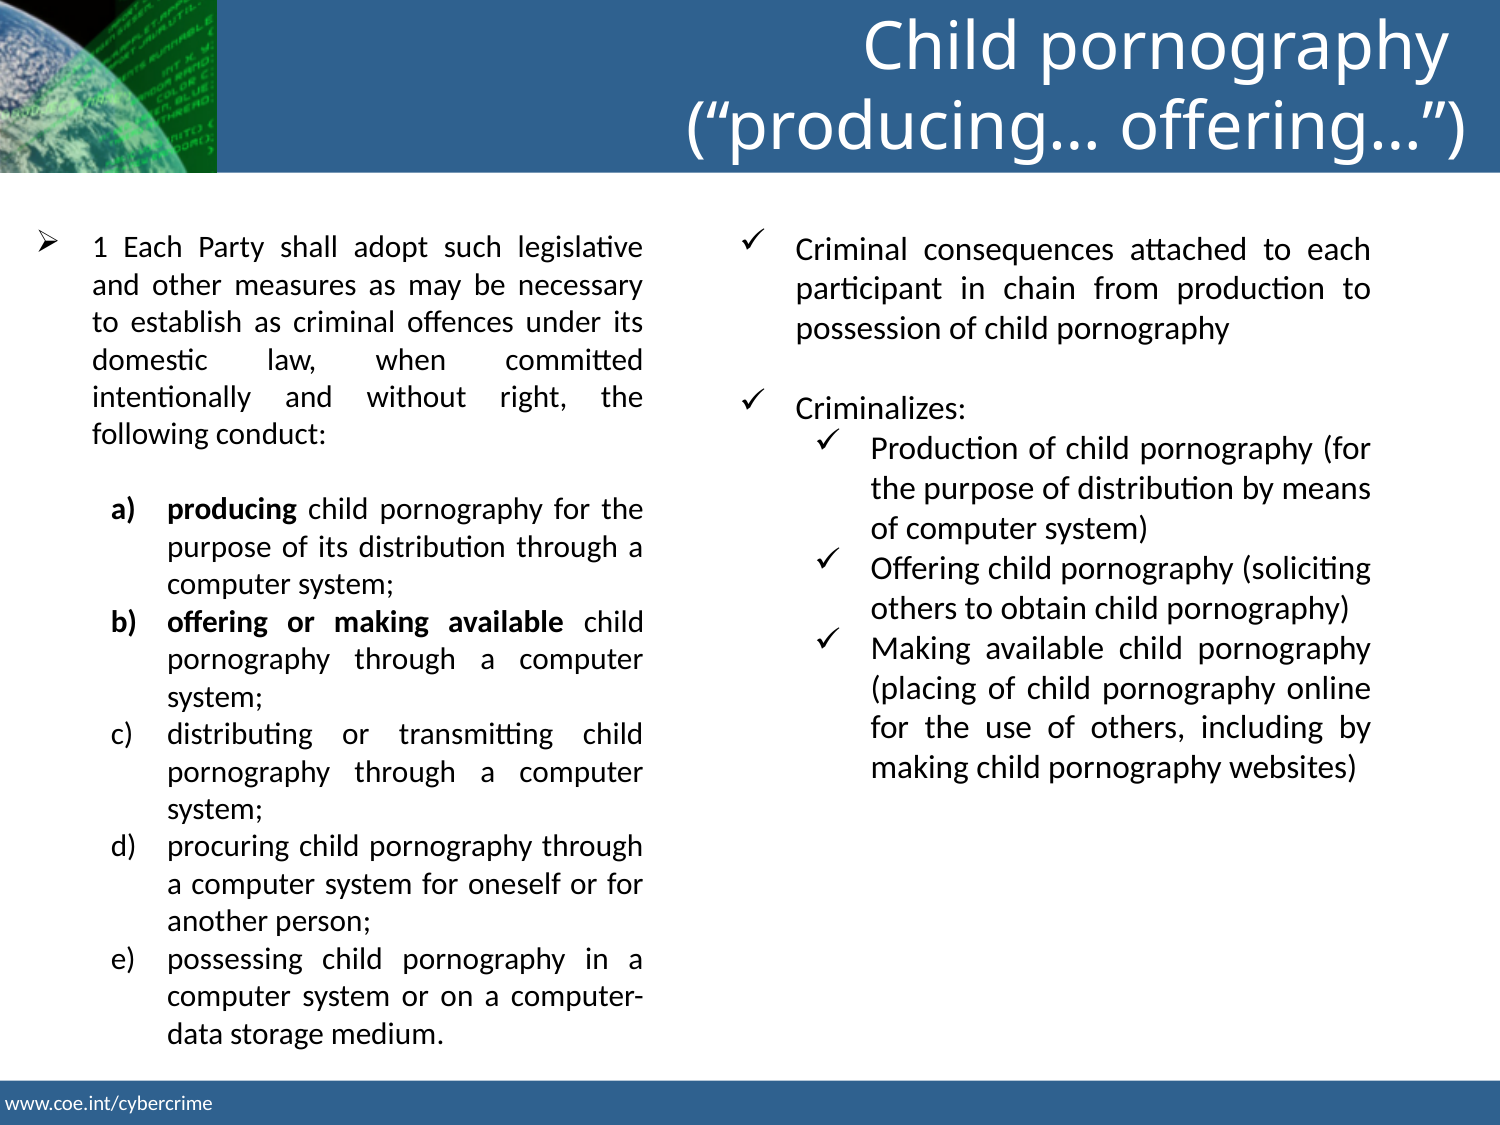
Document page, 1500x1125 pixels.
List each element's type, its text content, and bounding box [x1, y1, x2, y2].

text_box Criminal consequences attached to each participant in chain from production to possession of child pornography Criminalizes: Production of child pornography (for the purpose of distribution by means of computer system) Offering child pornography (soliciting others to obtain child pornography) Making available child pornography (placing of child pornography online for the use of others, including by making child pornography websites) [724, 219, 1387, 793]
text_box 1 Each Party shall adopt such legislative and other measures as may be necessary to establish as criminal offences under its domestic law, when committed intentionally and without right, the following conduct: producing child pornography for the purpose of its distribution through a computer system; offering or making available child pornography through a computer system; distributing or transmitting child pornography through a computer system; procuring child pornography through a computer system for oneself or for another person; possessing child pornography in a computer system or on a computer-data storage medium. [21, 219, 660, 1058]
text_box Child pornography (“producing… offering…”) [230, 0, 1483, 171]
picture [0, 0, 217, 173]
